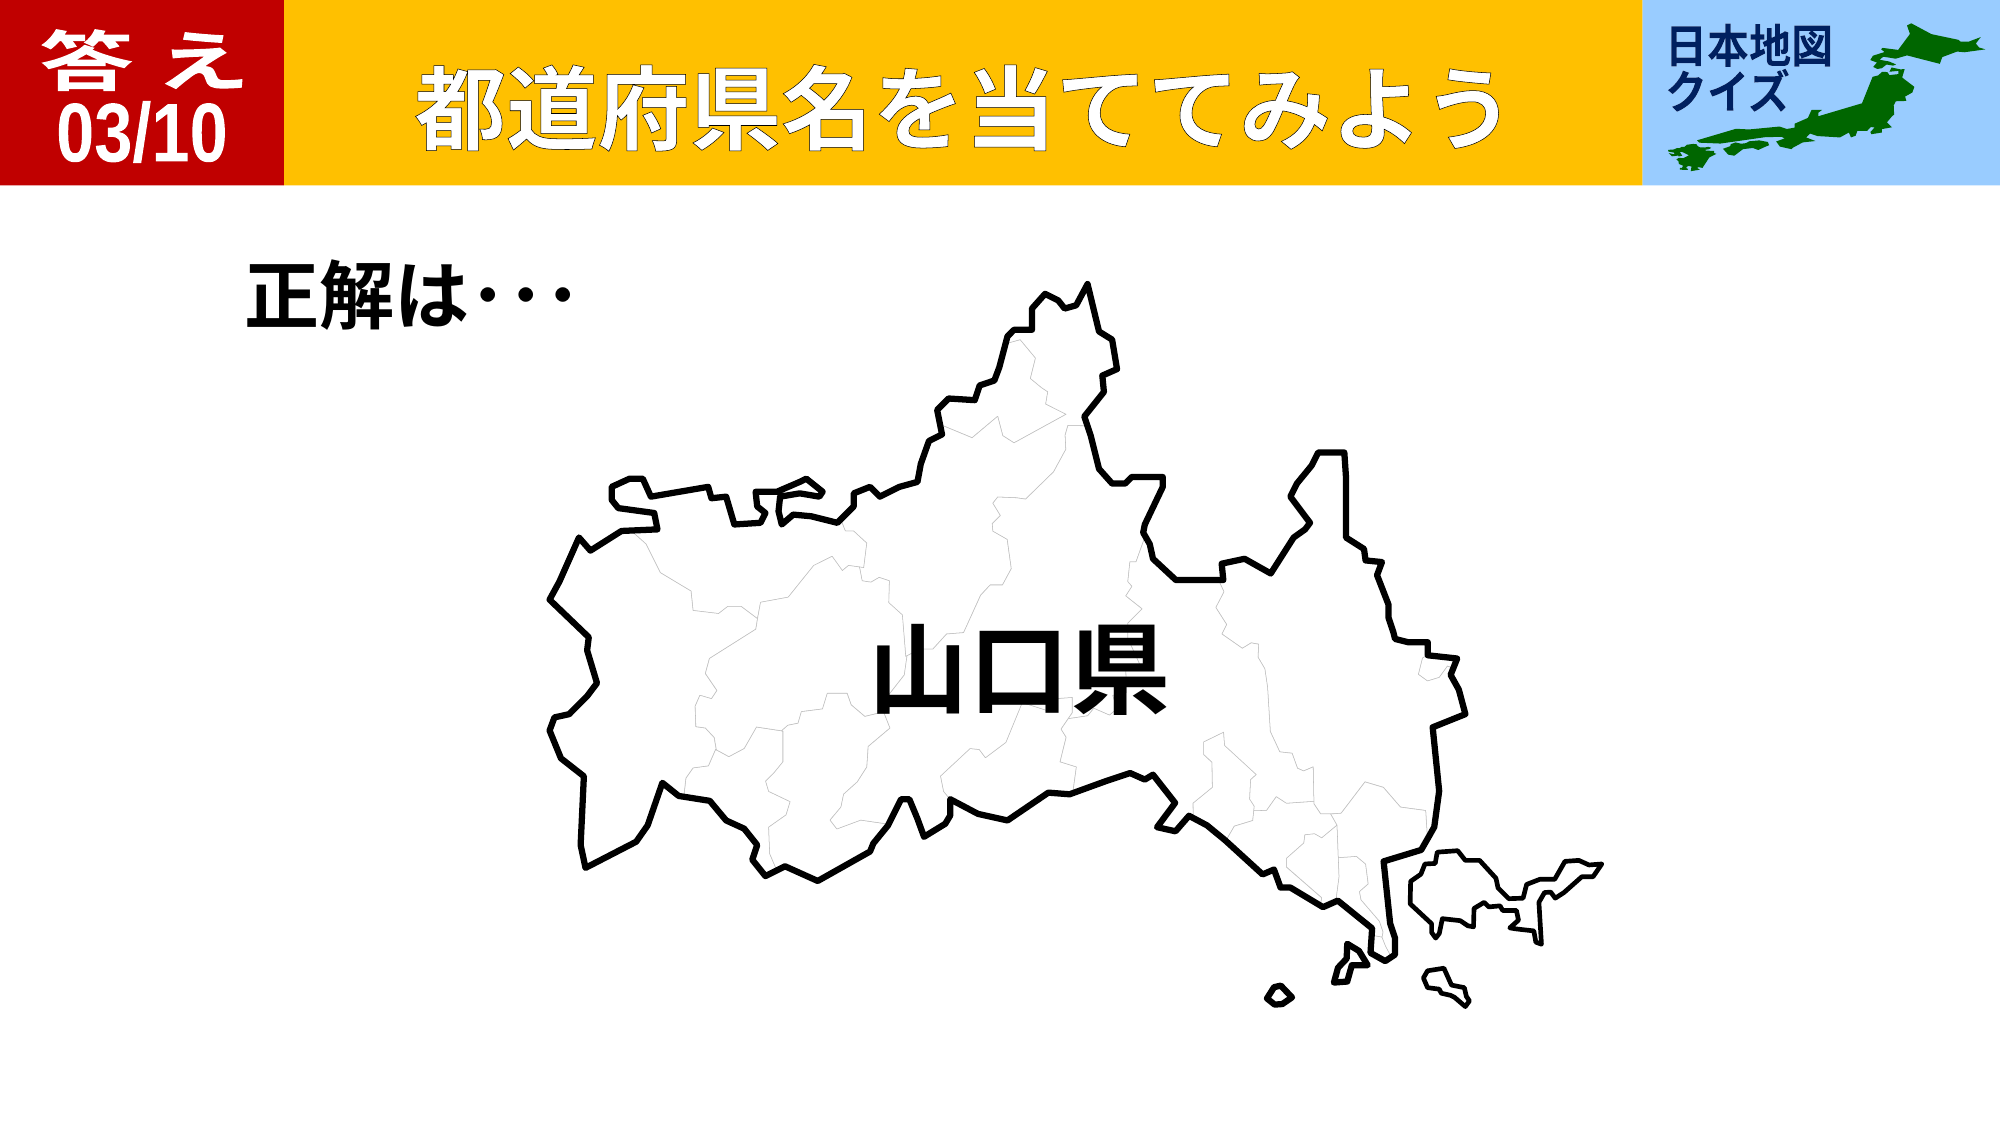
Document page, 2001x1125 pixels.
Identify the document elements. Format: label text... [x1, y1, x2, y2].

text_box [549, 283, 1603, 1007]
text_box 正解は･･･ [229, 240, 597, 346]
